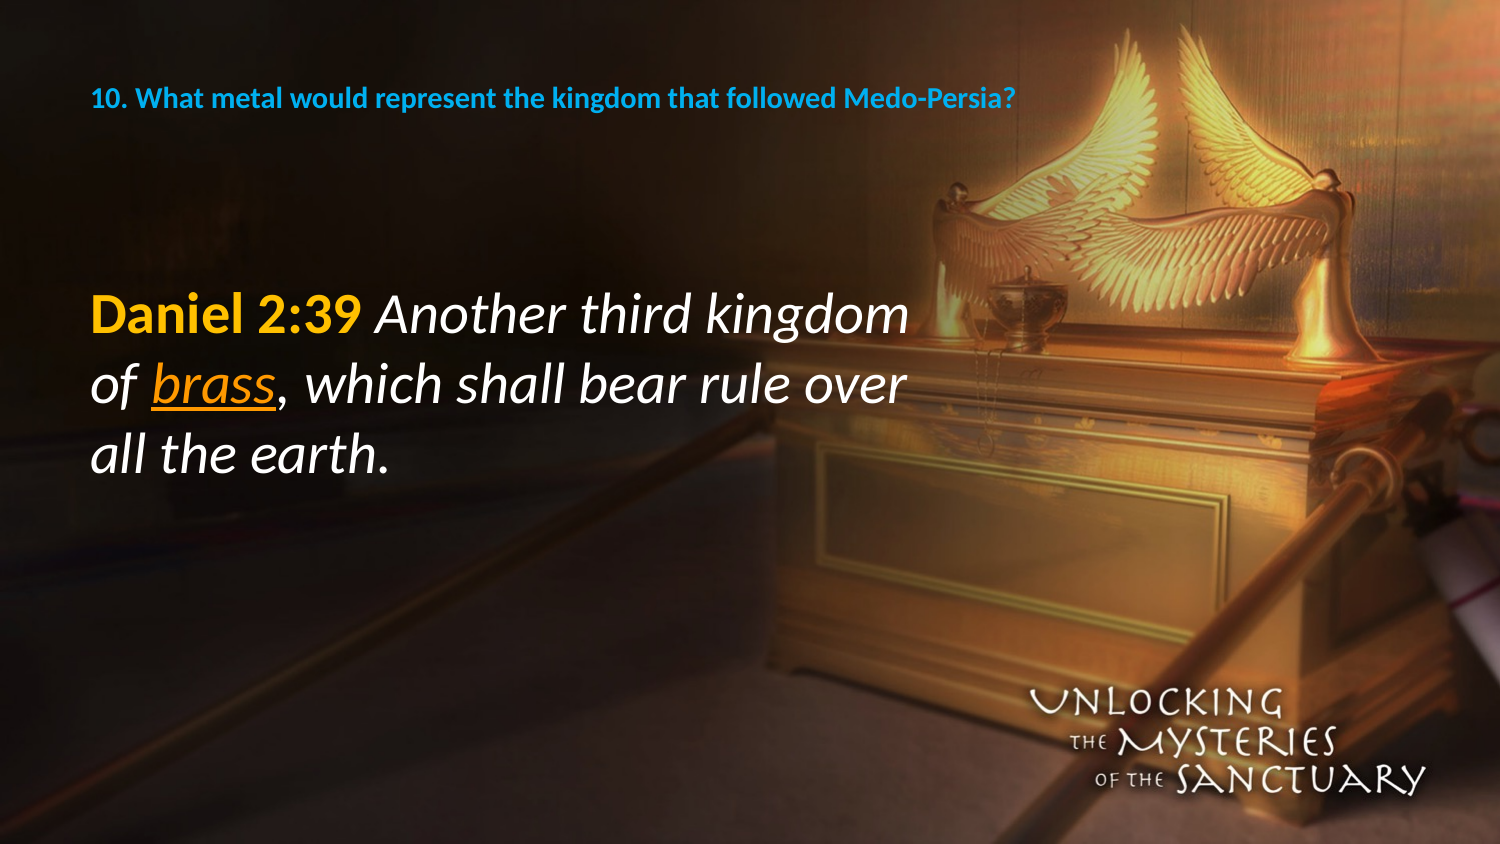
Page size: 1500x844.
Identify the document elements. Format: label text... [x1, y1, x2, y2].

picture [0, 0, 1500, 844]
list Daniel 2:39 Another third kingdom of brass, which shall bear rule over all the earth. [75, 267, 954, 754]
title 10. What metal would represent the kingdom that followed Medo-Persia? [75, 33, 1425, 175]
